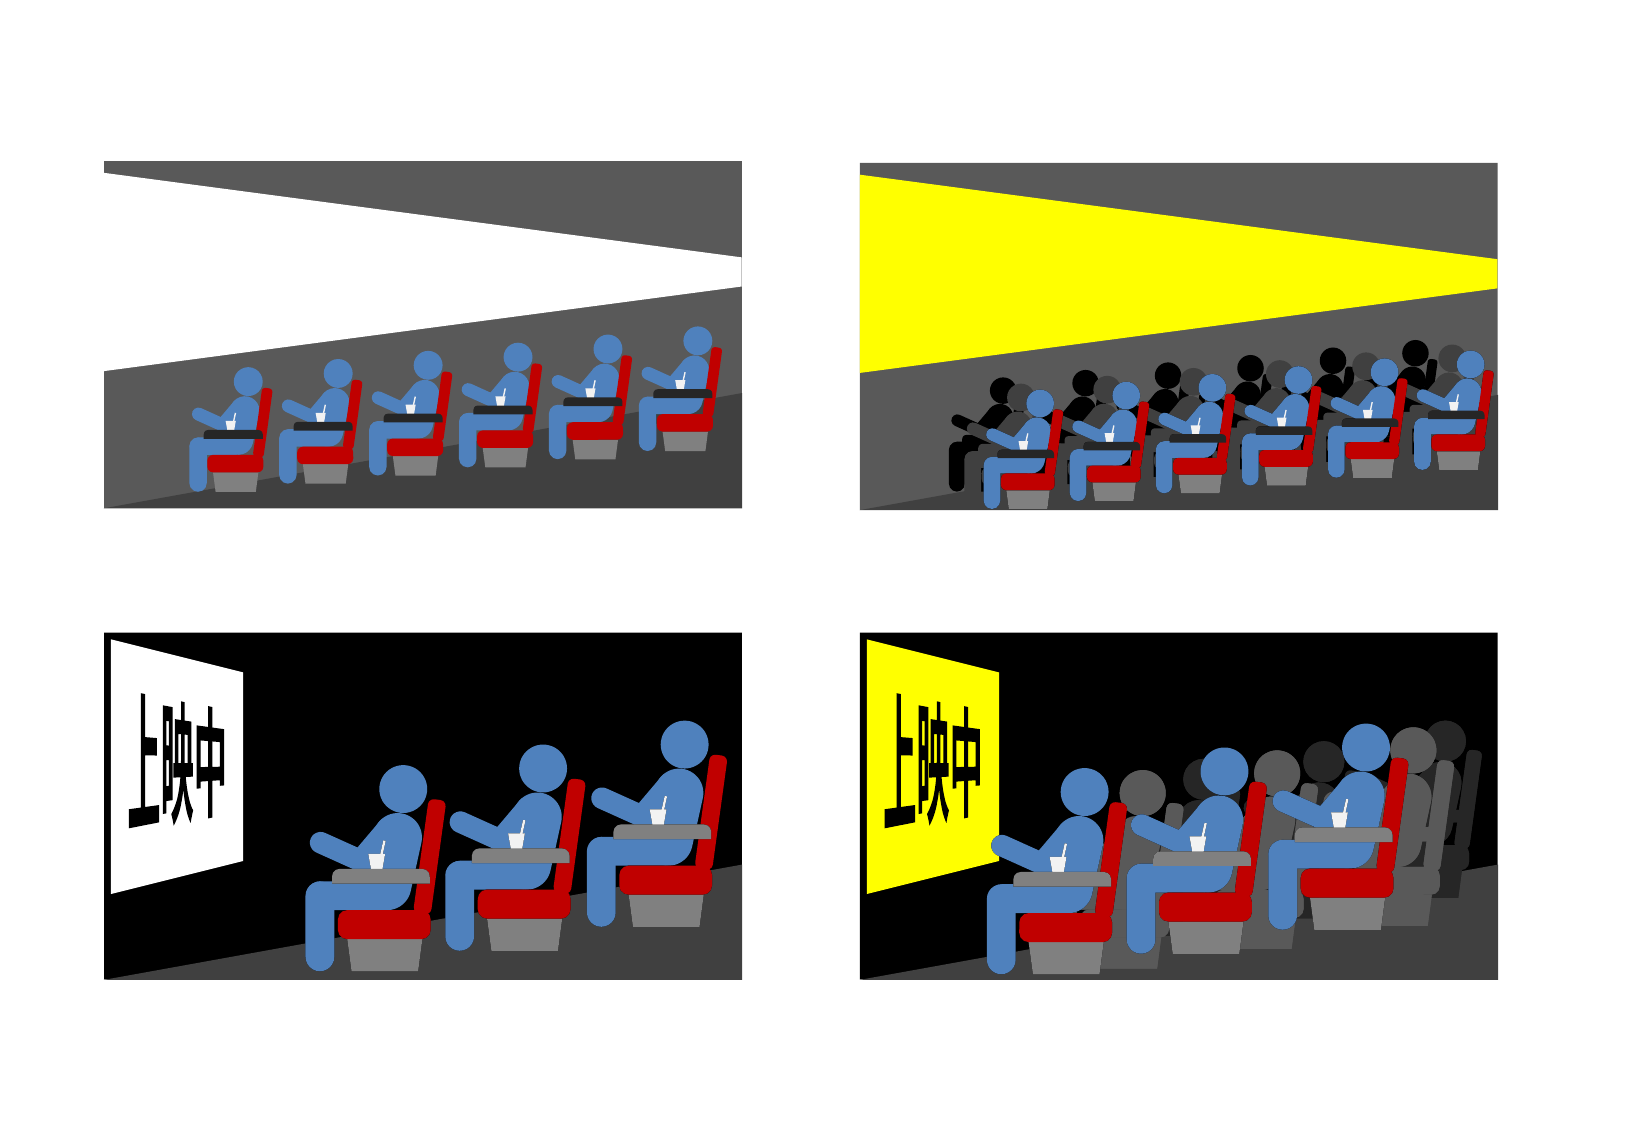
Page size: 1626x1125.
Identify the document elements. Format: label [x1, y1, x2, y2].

text_box [859, 632, 1499, 981]
text_box [103, 632, 743, 981]
text_box [103, 160, 743, 509]
text_box [859, 162, 1499, 511]
